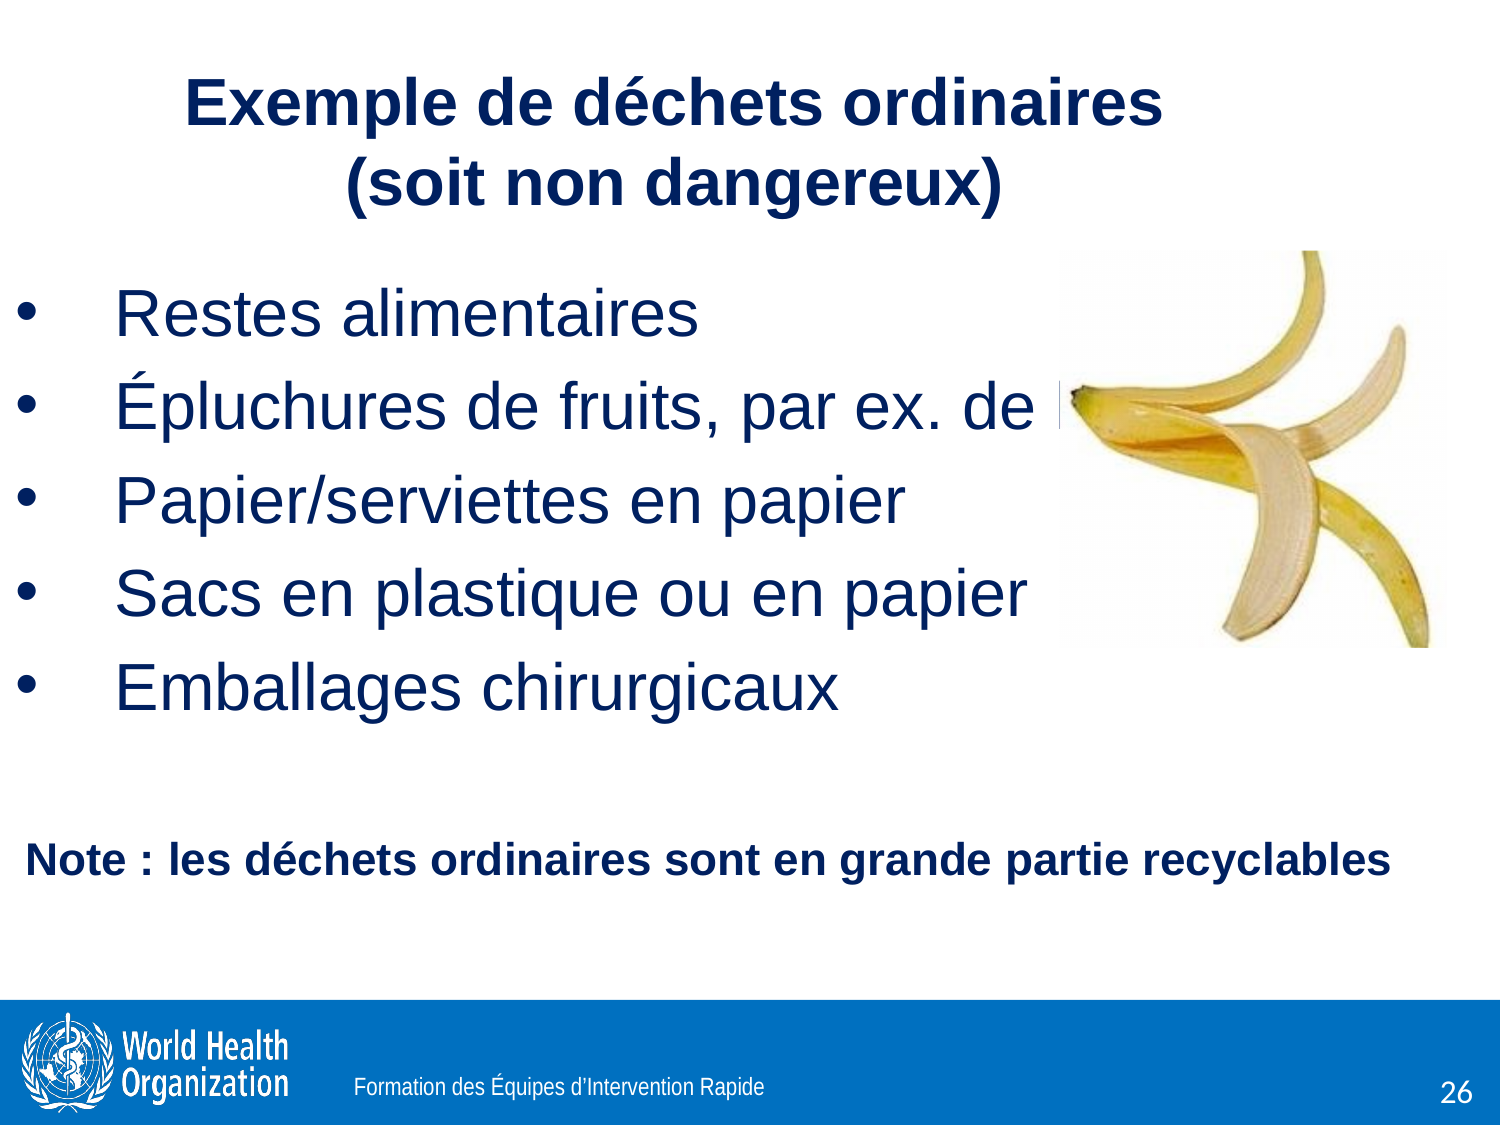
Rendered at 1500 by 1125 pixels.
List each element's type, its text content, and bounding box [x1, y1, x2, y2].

picture [1053, 251, 1453, 647]
list Restes alimentaires Épluchures de fruits, par ex. de banane Papier/serviettes en papier Sacs en plastique ou en papier Emballages chirurgicaux [0, 262, 1350, 950]
text_box Note : les déchets ordinaires sont en grande partie recyclables [25, 830, 1394, 886]
picture [21, 1012, 288, 1113]
title Exemple de déchets ordinaires (soit non dangereux) [0, 45, 1350, 233]
